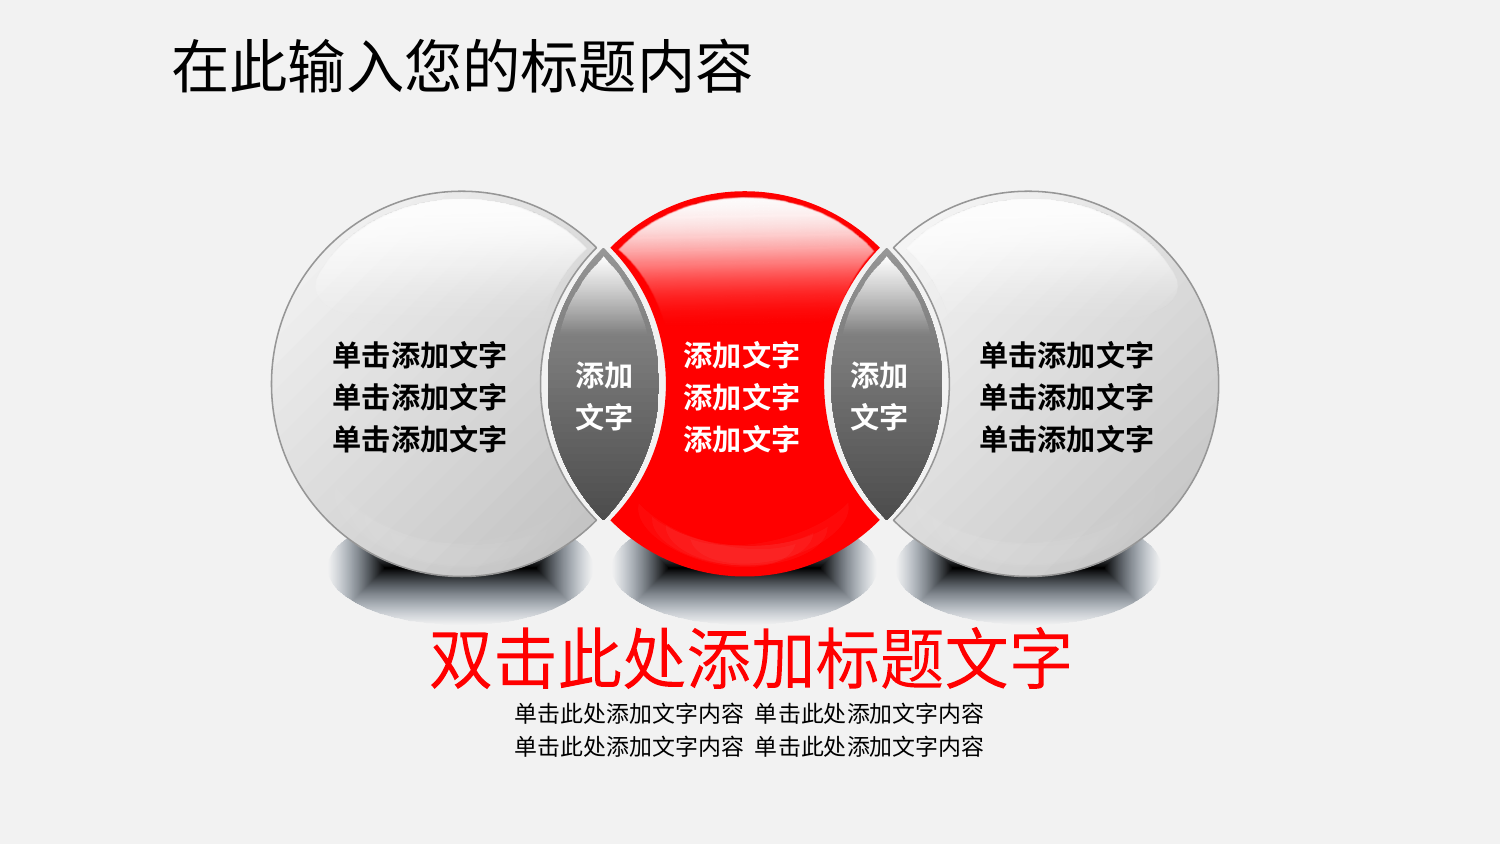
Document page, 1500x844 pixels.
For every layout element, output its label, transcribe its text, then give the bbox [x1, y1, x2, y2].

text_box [271, 191, 1219, 625]
text_box 在此输入您的标题内容 [156, 22, 793, 108]
text_box 单击此处添加文字内容 单击此处添加文字内容 单击此处添加文字内容 单击此处添加文字内容 [206, 687, 1294, 768]
